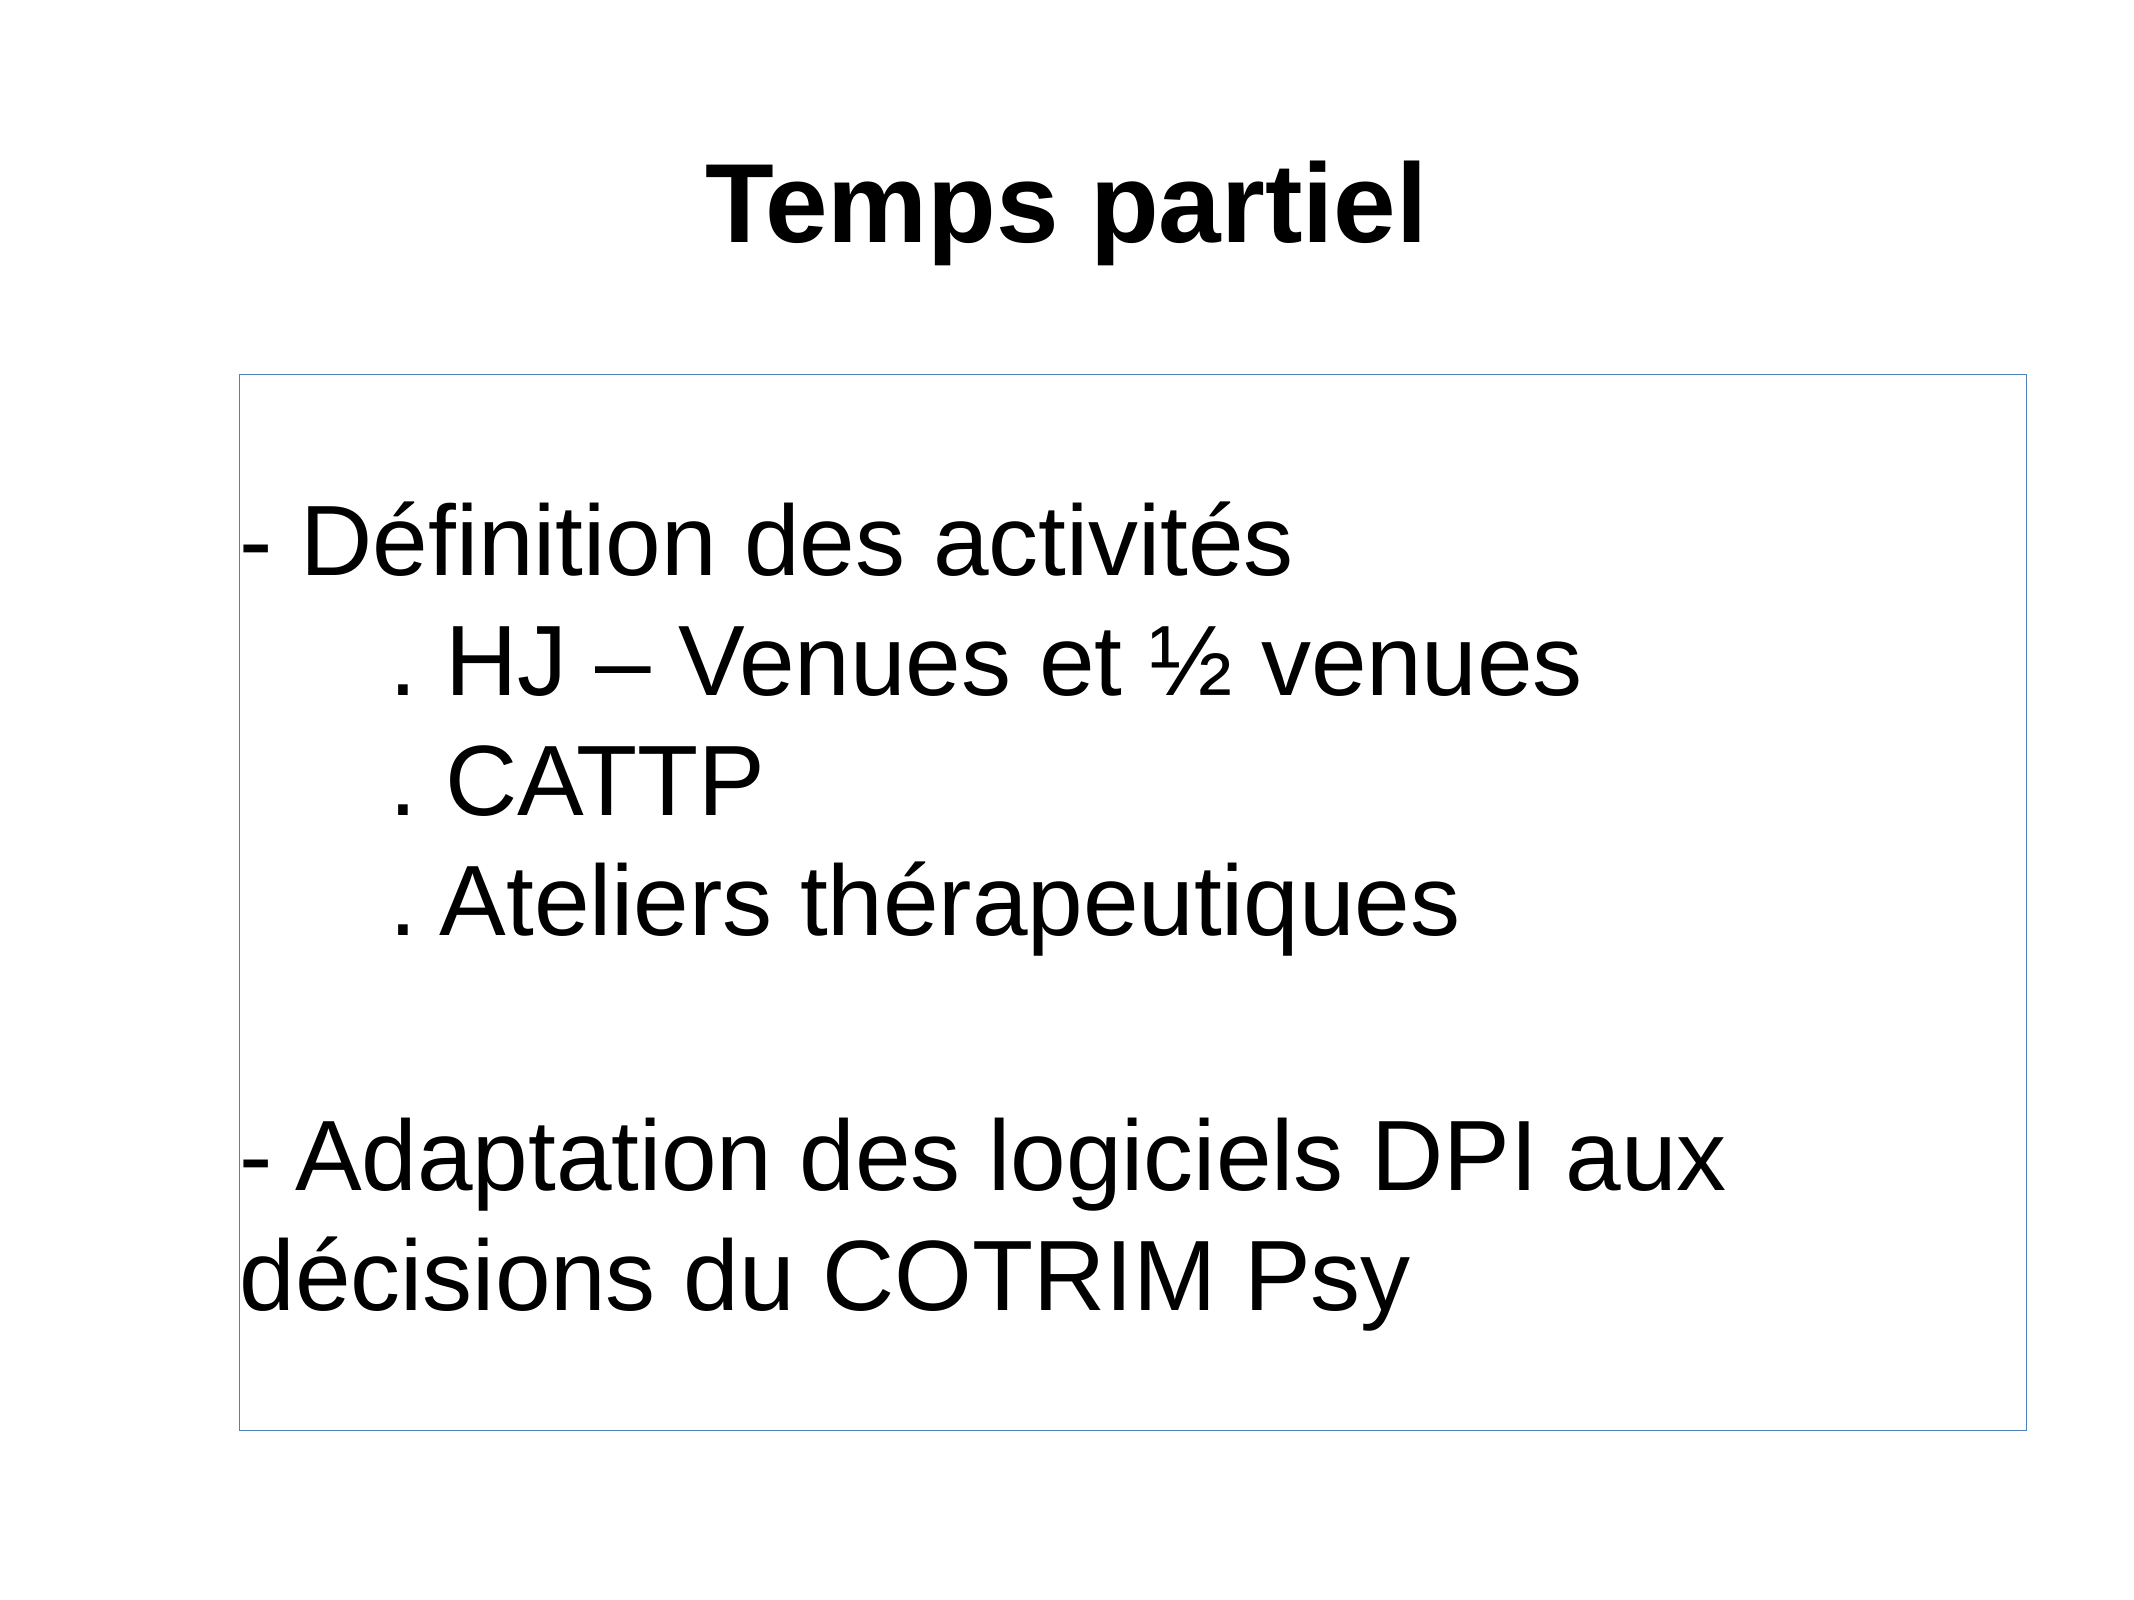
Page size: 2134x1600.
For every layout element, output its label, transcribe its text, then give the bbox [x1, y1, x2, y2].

title Temps partiel [106, 64, 2027, 331]
subtitle - Définition des activités . HJ – Venues et ½ venues . CATTP . Ateliers thérapeutiques - Adaptation des logiciels DPI aux décisions du COTRIM Psy [239, 374, 2027, 1431]
